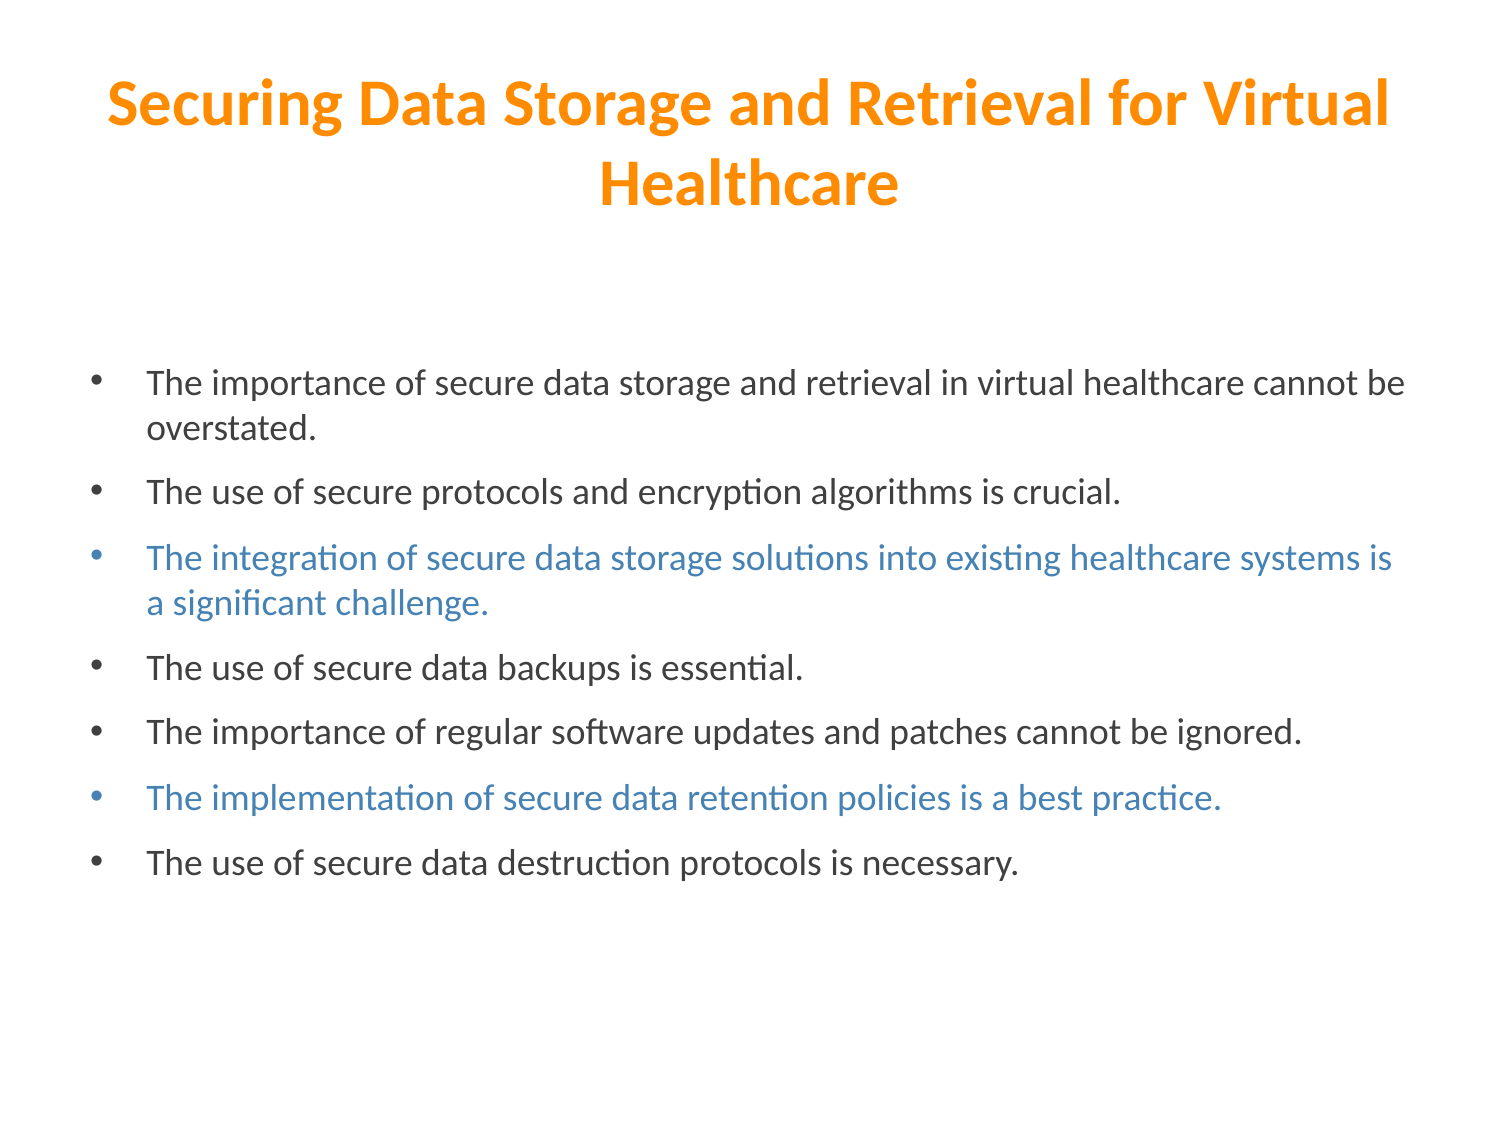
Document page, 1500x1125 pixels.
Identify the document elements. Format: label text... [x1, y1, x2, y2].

title Securing Data Storage and Retrieval for Virtual Healthcare [75, 45, 1425, 233]
list The importance of secure data storage and retrieval in virtual healthcare cannot be overstated. The use of secure protocols and encryption algorithms is crucial. The integration of secure data storage solutions into existing healthcare systems is a significant challenge. The use of secure data backups is essential. The importance of regular software updates and patches cannot be ignored. The implementation of secure data retention policies is a best practice. The use of secure data destruction protocols is necessary. [75, 262, 1425, 1005]
